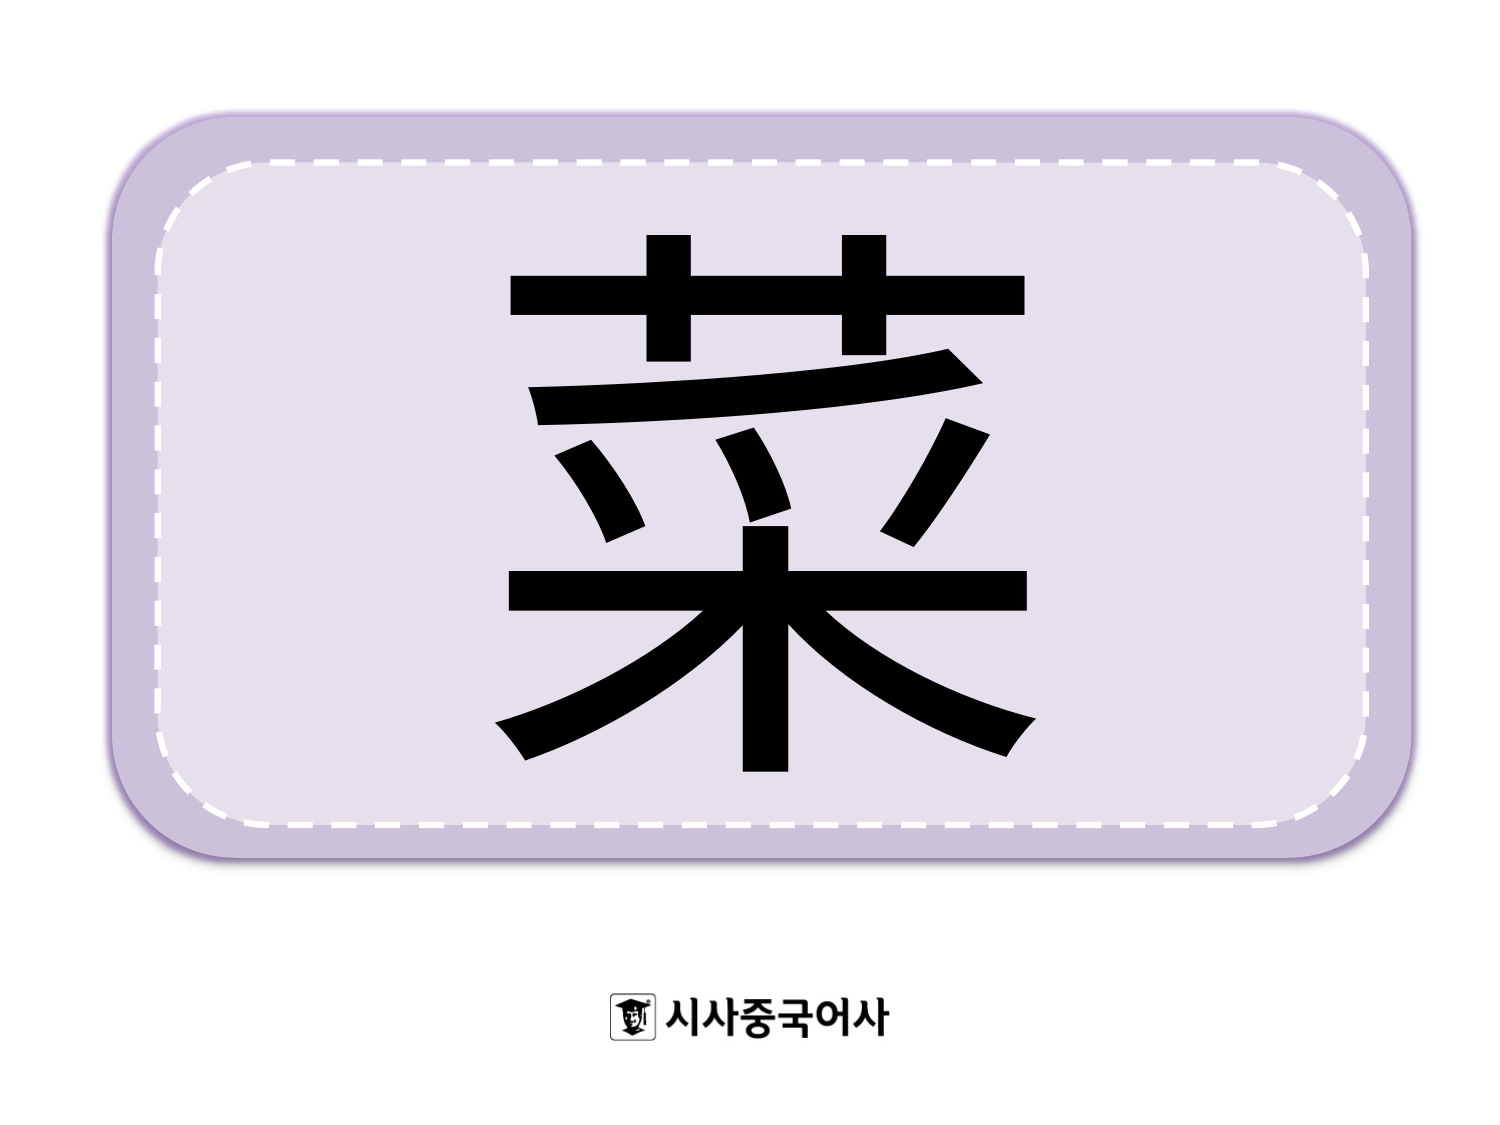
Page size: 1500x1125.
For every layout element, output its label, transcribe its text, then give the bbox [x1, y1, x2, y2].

picture [602, 987, 898, 1047]
text_box 菜 [162, 160, 1371, 824]
